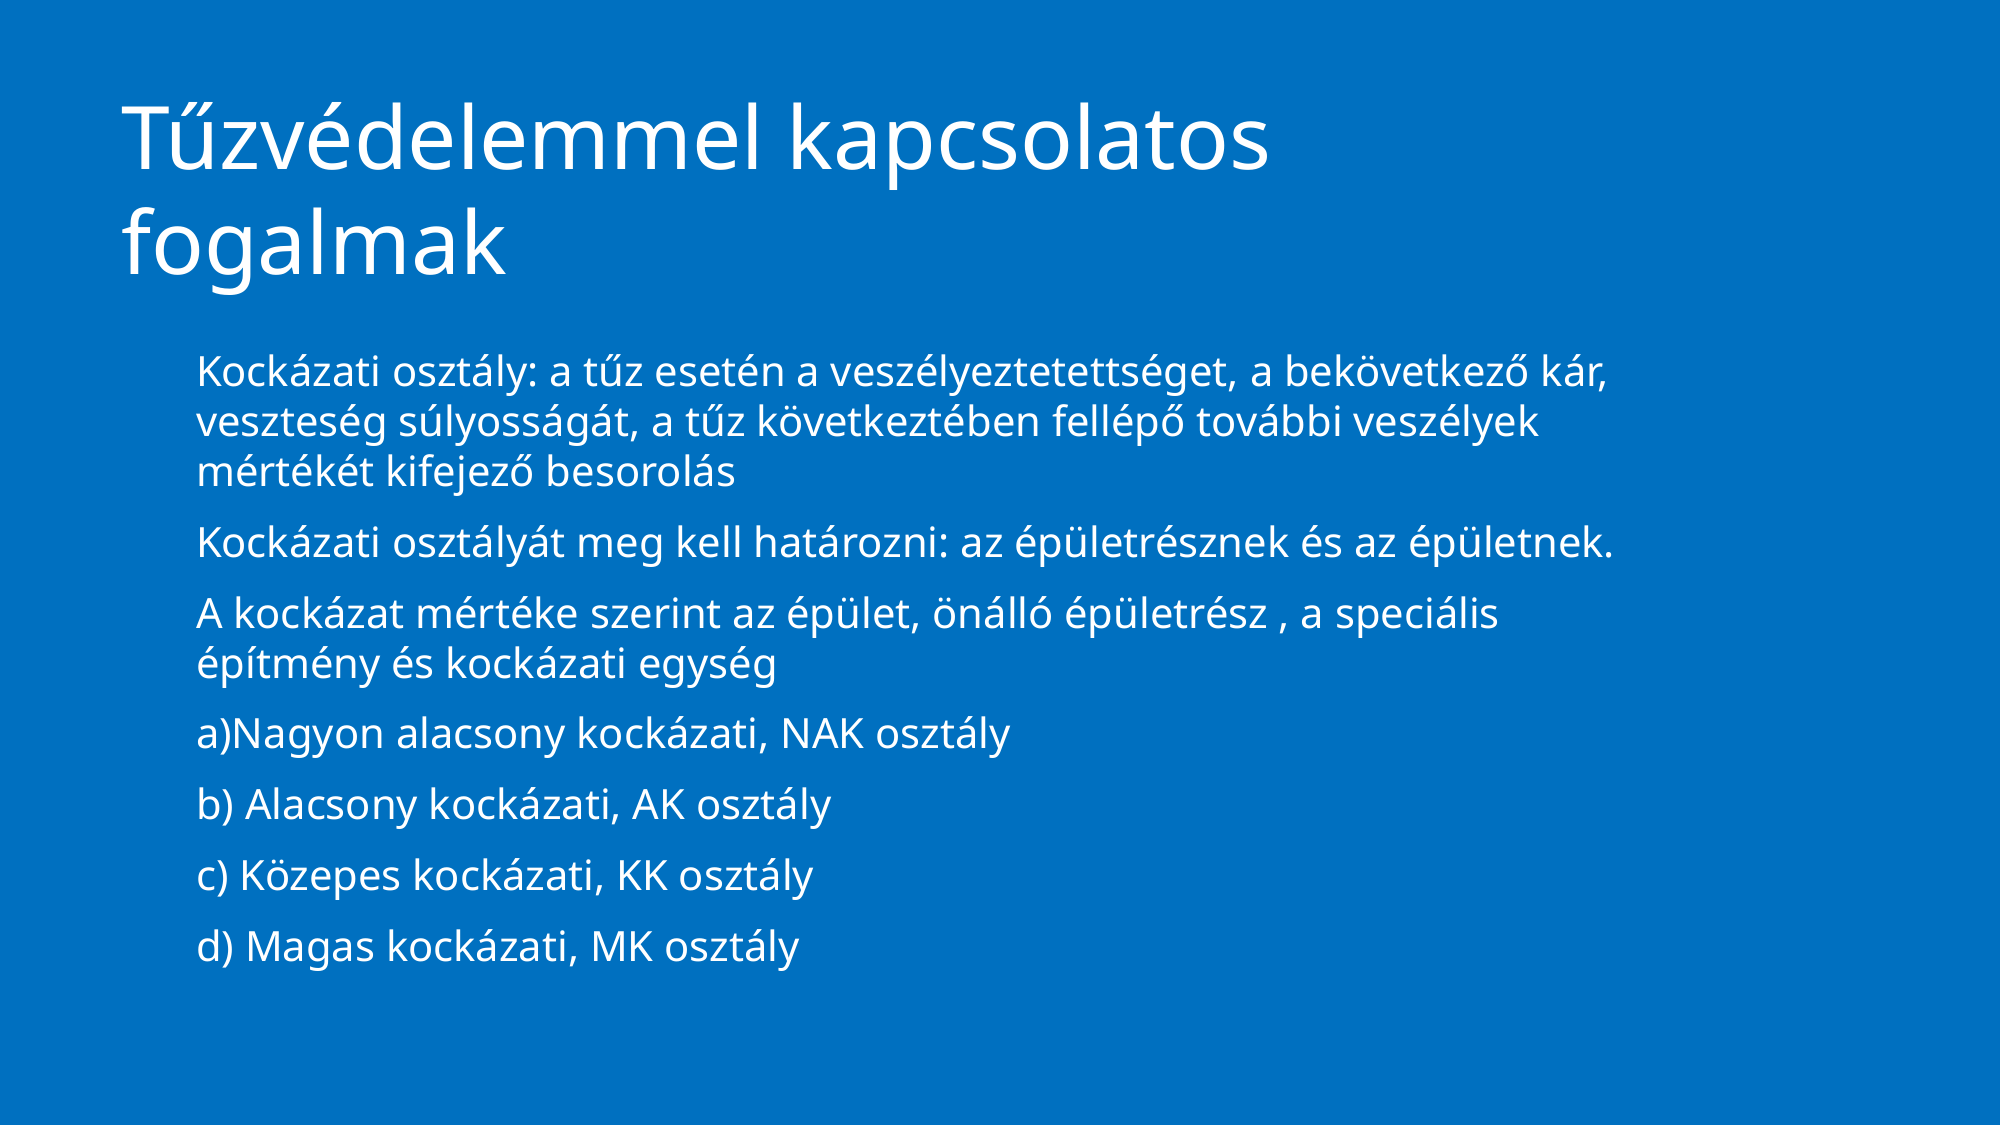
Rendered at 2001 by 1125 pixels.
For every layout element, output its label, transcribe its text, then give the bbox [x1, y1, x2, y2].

list Kockázati osztály: a tűz esetén a veszélyeztetettséget, a bekövetkező kár, veszteség súlyosságát, a tűz következtében fellépő további veszélyek mértékét kifejező besorolás Kockázati osztályát meg kell határozni: az épületrésznek és az épületnek. A kockázat mértéke szerint az épület, önálló épületrész , a speciális építmény és kockázati egység a)Nagyon alacsony kockázati, NAK osztály b) Alacsony kockázati, AK osztály c) Közepes kockázati, KK osztály d) Magas kockázati, MK osztály [181, 336, 1649, 1025]
title Tűzvédelemmel kapcsolatos fogalmak [106, 74, 1649, 304]
